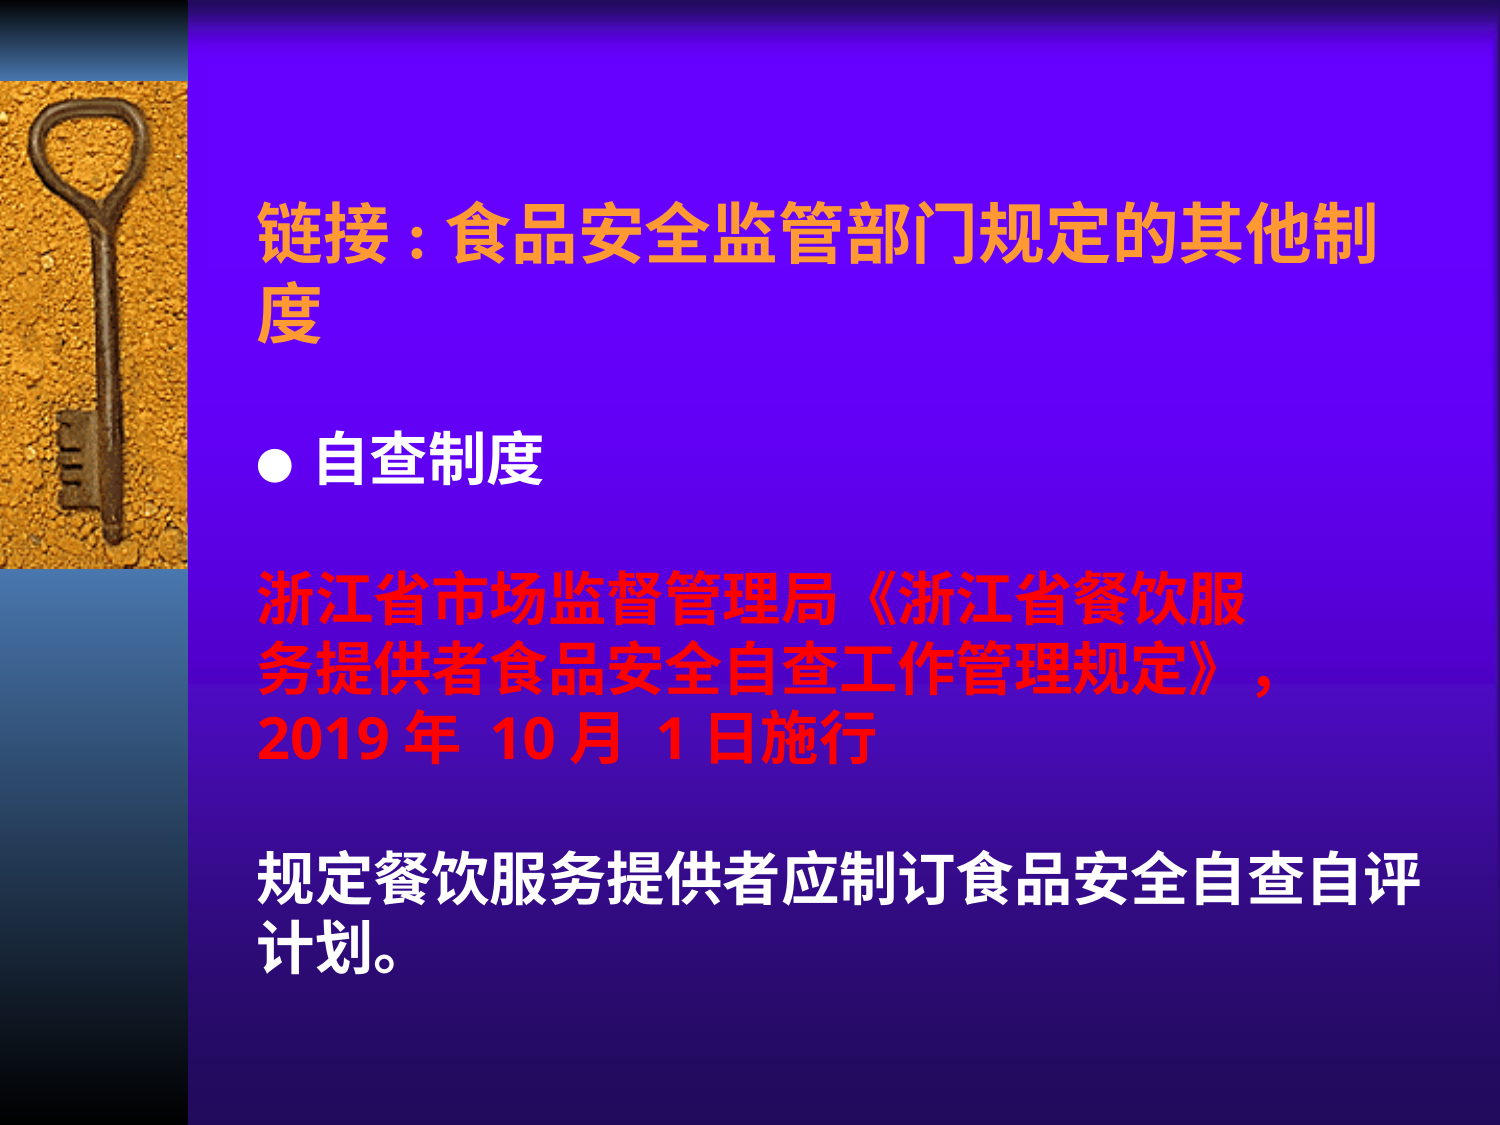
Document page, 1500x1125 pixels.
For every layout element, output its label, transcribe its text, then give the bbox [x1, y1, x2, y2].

text_box 链接:食品安全监管部门规定的其他制度 ● 自查制度 浙江省市场监督管理局《浙江省餐饮服 务提供者食品安全自查工作管理规定》， 2019年 10月 1日施行 规定餐饮服务提供者应制订食品安全自查自评计划。 [242, 184, 1459, 1059]
picture [0, 0, 1500, 1125]
